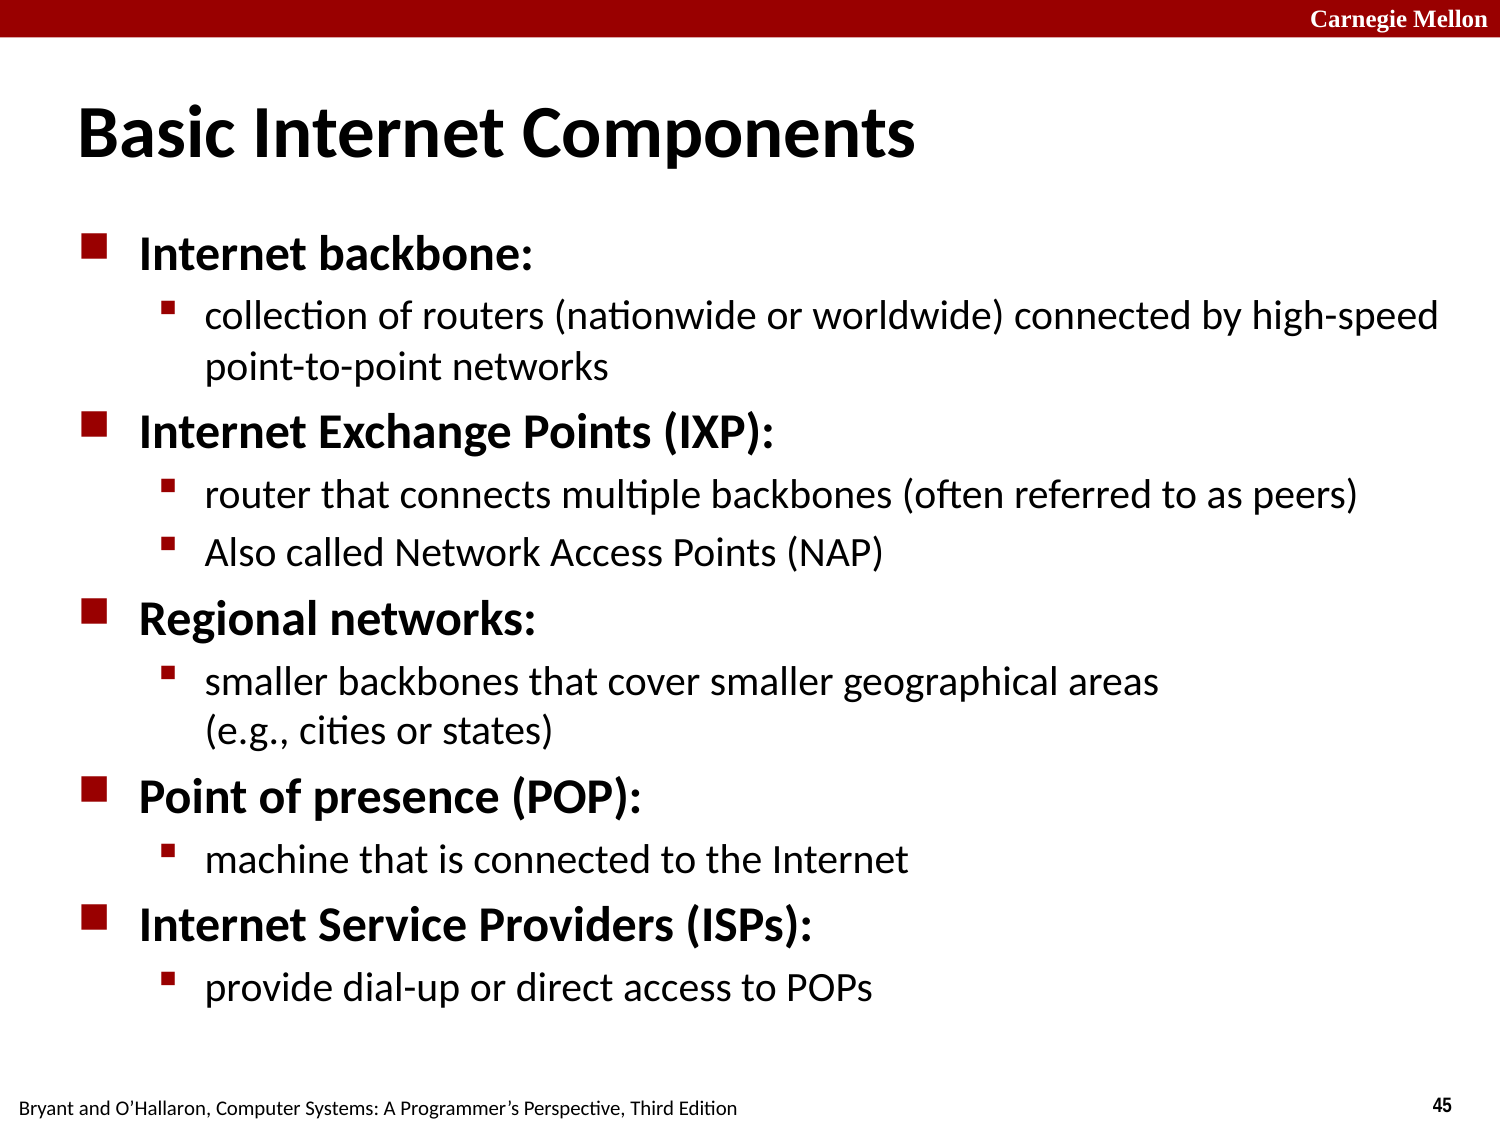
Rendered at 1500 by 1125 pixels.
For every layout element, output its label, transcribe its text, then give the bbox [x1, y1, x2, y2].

title Basic Internet Components [62, 74, 1126, 170]
list Internet backbone: collection of routers (nationwide or worldwide) connected by high-speed point-to-point networks Internet Exchange Points (IXP): router that connects multiple backbones (often referred to as peers) Also called Network Access Points (NAP) Regional networks: smaller backbones that cover smaller geographical areas (e.g., cities or states) Point of presence (POP): machine that is connected to the Internet Internet Service Providers (ISPs): provide dial-up or direct access to POPs [67, 212, 1463, 1026]
